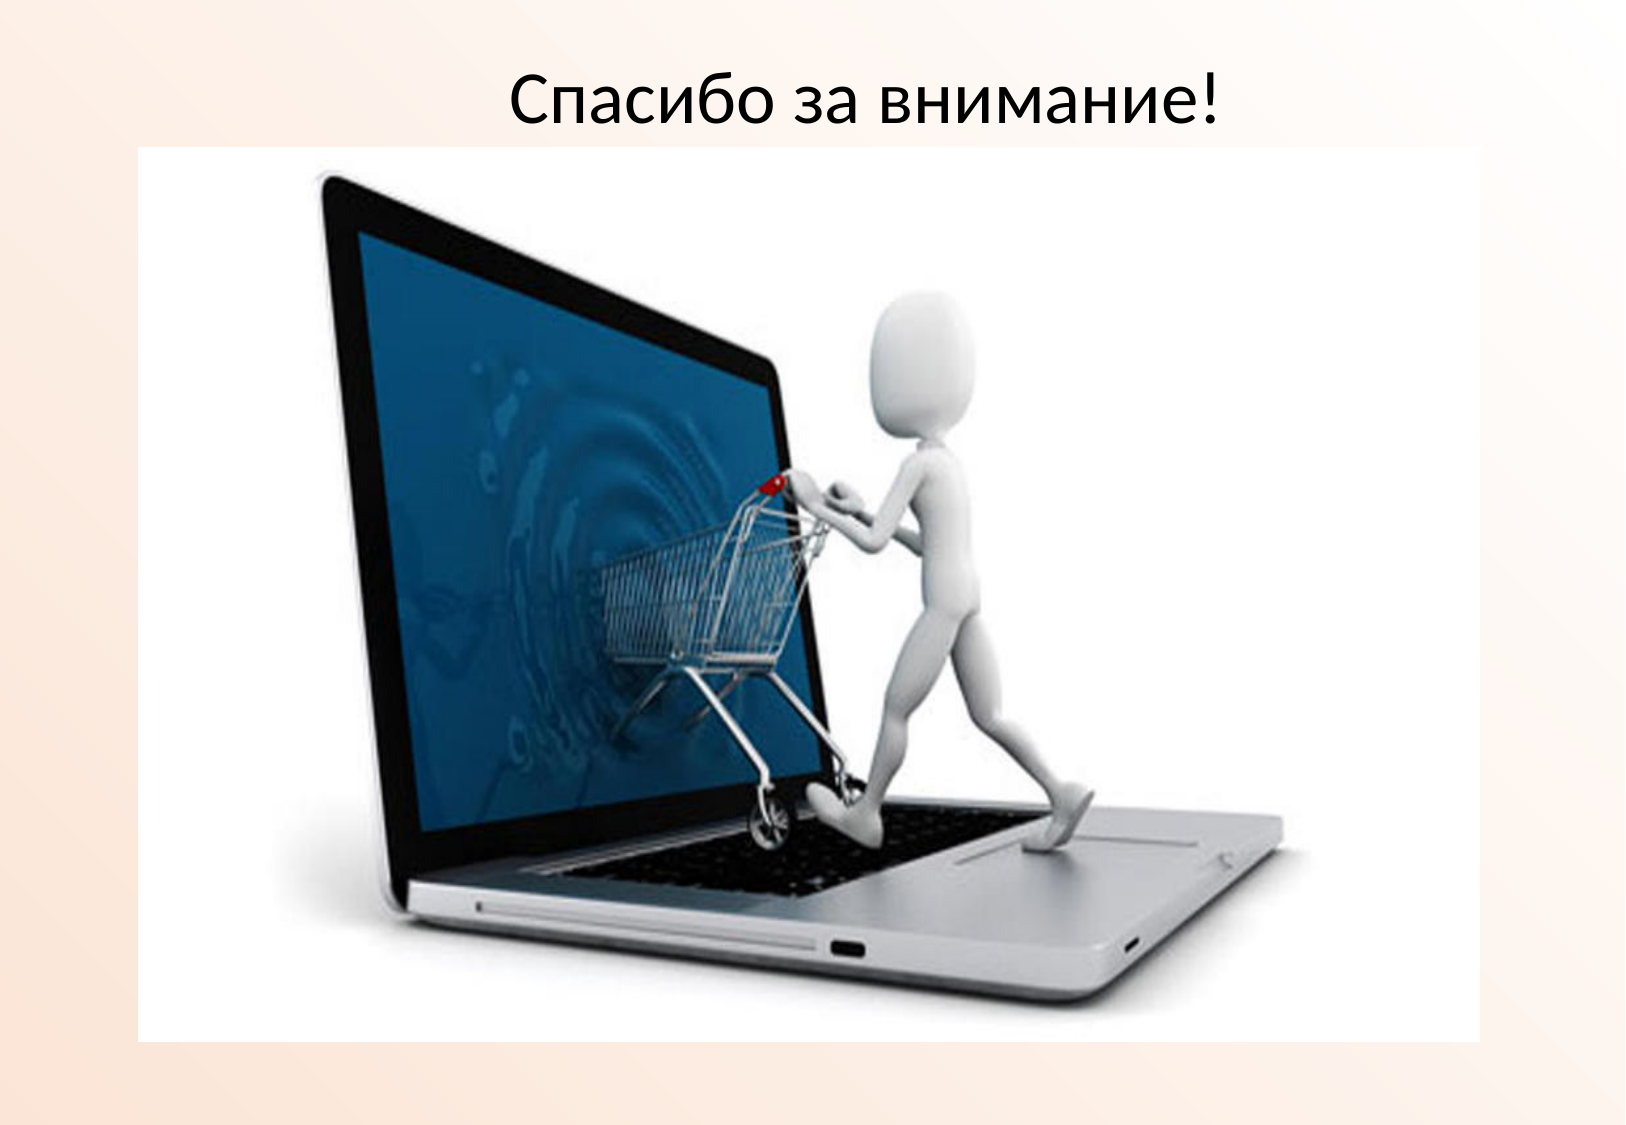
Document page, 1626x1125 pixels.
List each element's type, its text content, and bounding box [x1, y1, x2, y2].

text_box Спасибо за внимание! [495, 41, 1271, 146]
picture [138, 147, 1480, 1042]
